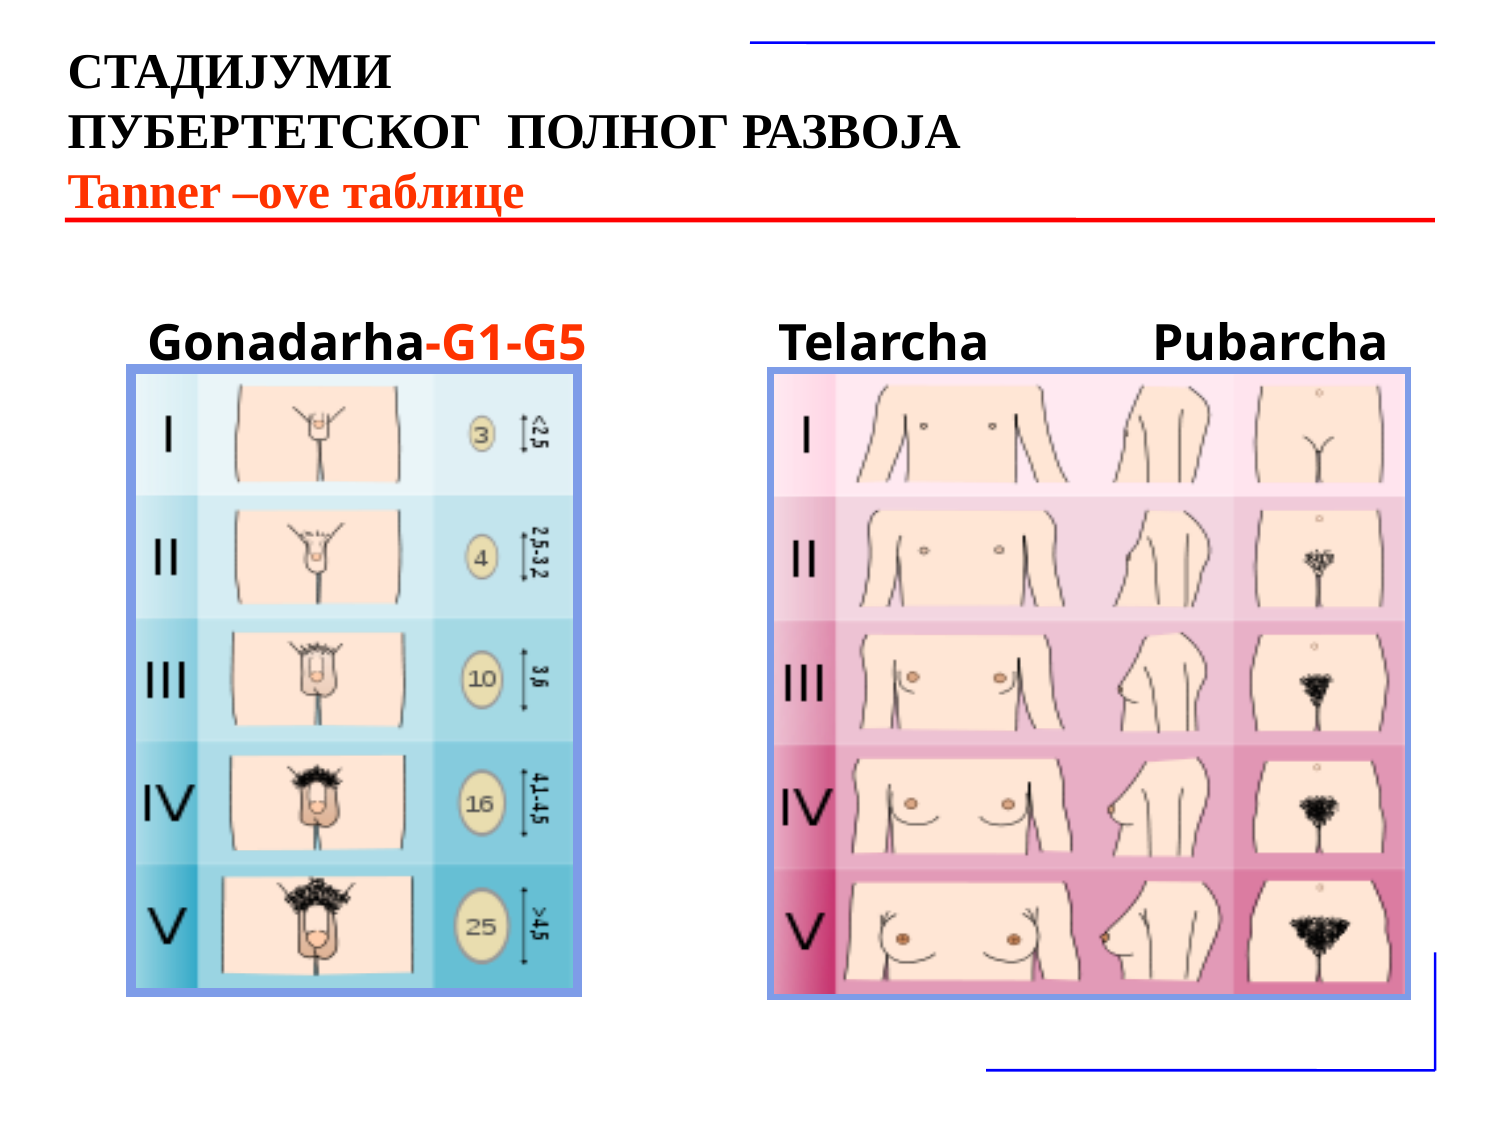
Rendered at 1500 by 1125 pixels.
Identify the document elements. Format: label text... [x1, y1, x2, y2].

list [135, 373, 573, 989]
text_box Telarcha [764, 302, 1005, 378]
text_box Pubarcha [1137, 302, 1404, 372]
text_box Gonadarha-G1-G5 [106, 302, 602, 378]
picture [773, 373, 1406, 994]
text_box СТАДИЈУМИ ПУБЕРТЕТСКОГ ПОЛНОГ РАЗВОЈА Tanner –ove таблице [53, 30, 1318, 226]
